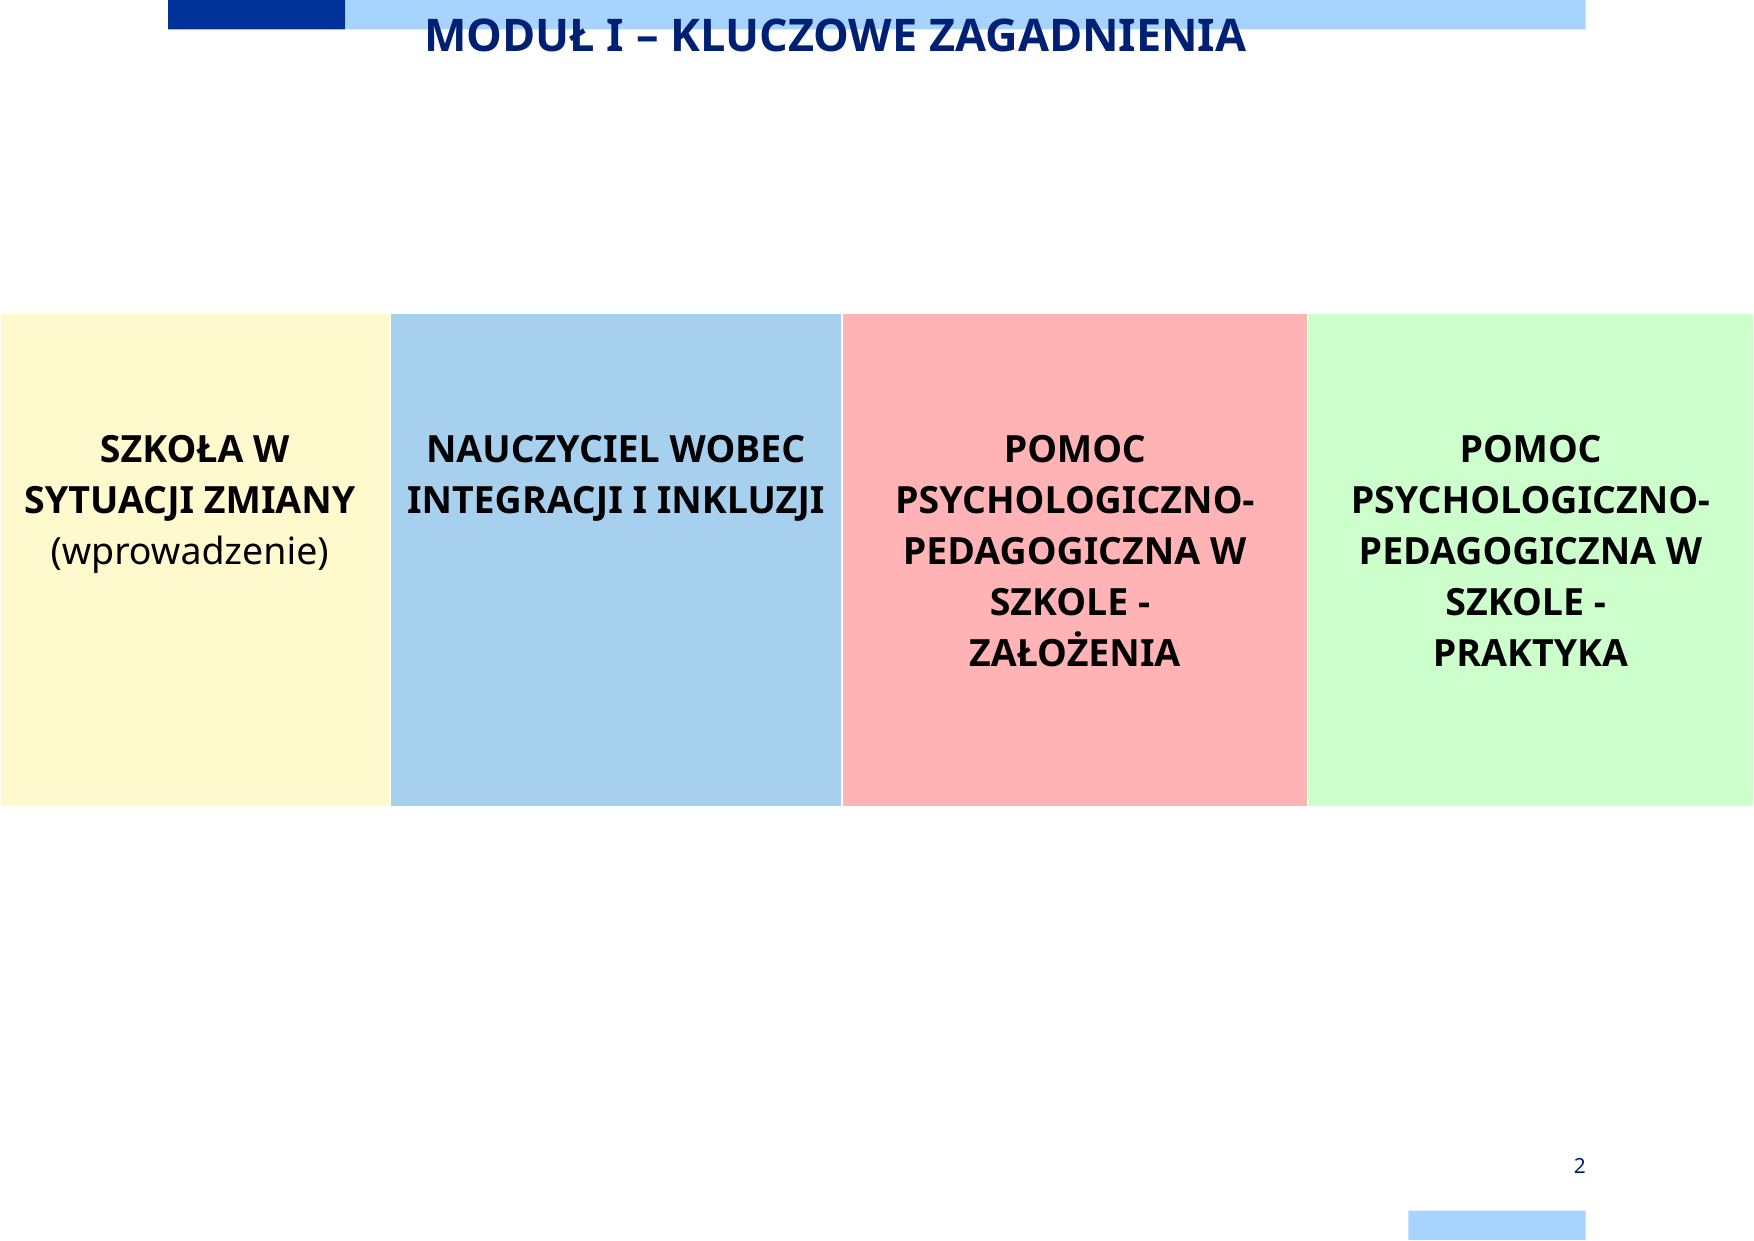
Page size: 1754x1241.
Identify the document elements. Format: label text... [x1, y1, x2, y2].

table_header SZKOŁA W SYTUACJI ZMIANY (wprowadzenie) [1, 314, 389, 806]
table_header POMOC PSYCHOLOGICZNO-PEDAGOGICZNA W SZKOLE - ZAŁOŻENIA [843, 314, 1307, 806]
slide_number 2 [1408, 1151, 1586, 1182]
table_header POMOC PSYCHOLOGICZNO- PEDAGOGICZNA W SZKOLE - PRAKTYKA [1308, 314, 1753, 806]
title MODUŁ I – KLUCZOWE ZAGADNIENIA [73, 0, 1598, 136]
table_header NAUCZYCIEL WOBEC INTEGRACJI I INKLUZJI [391, 314, 841, 806]
